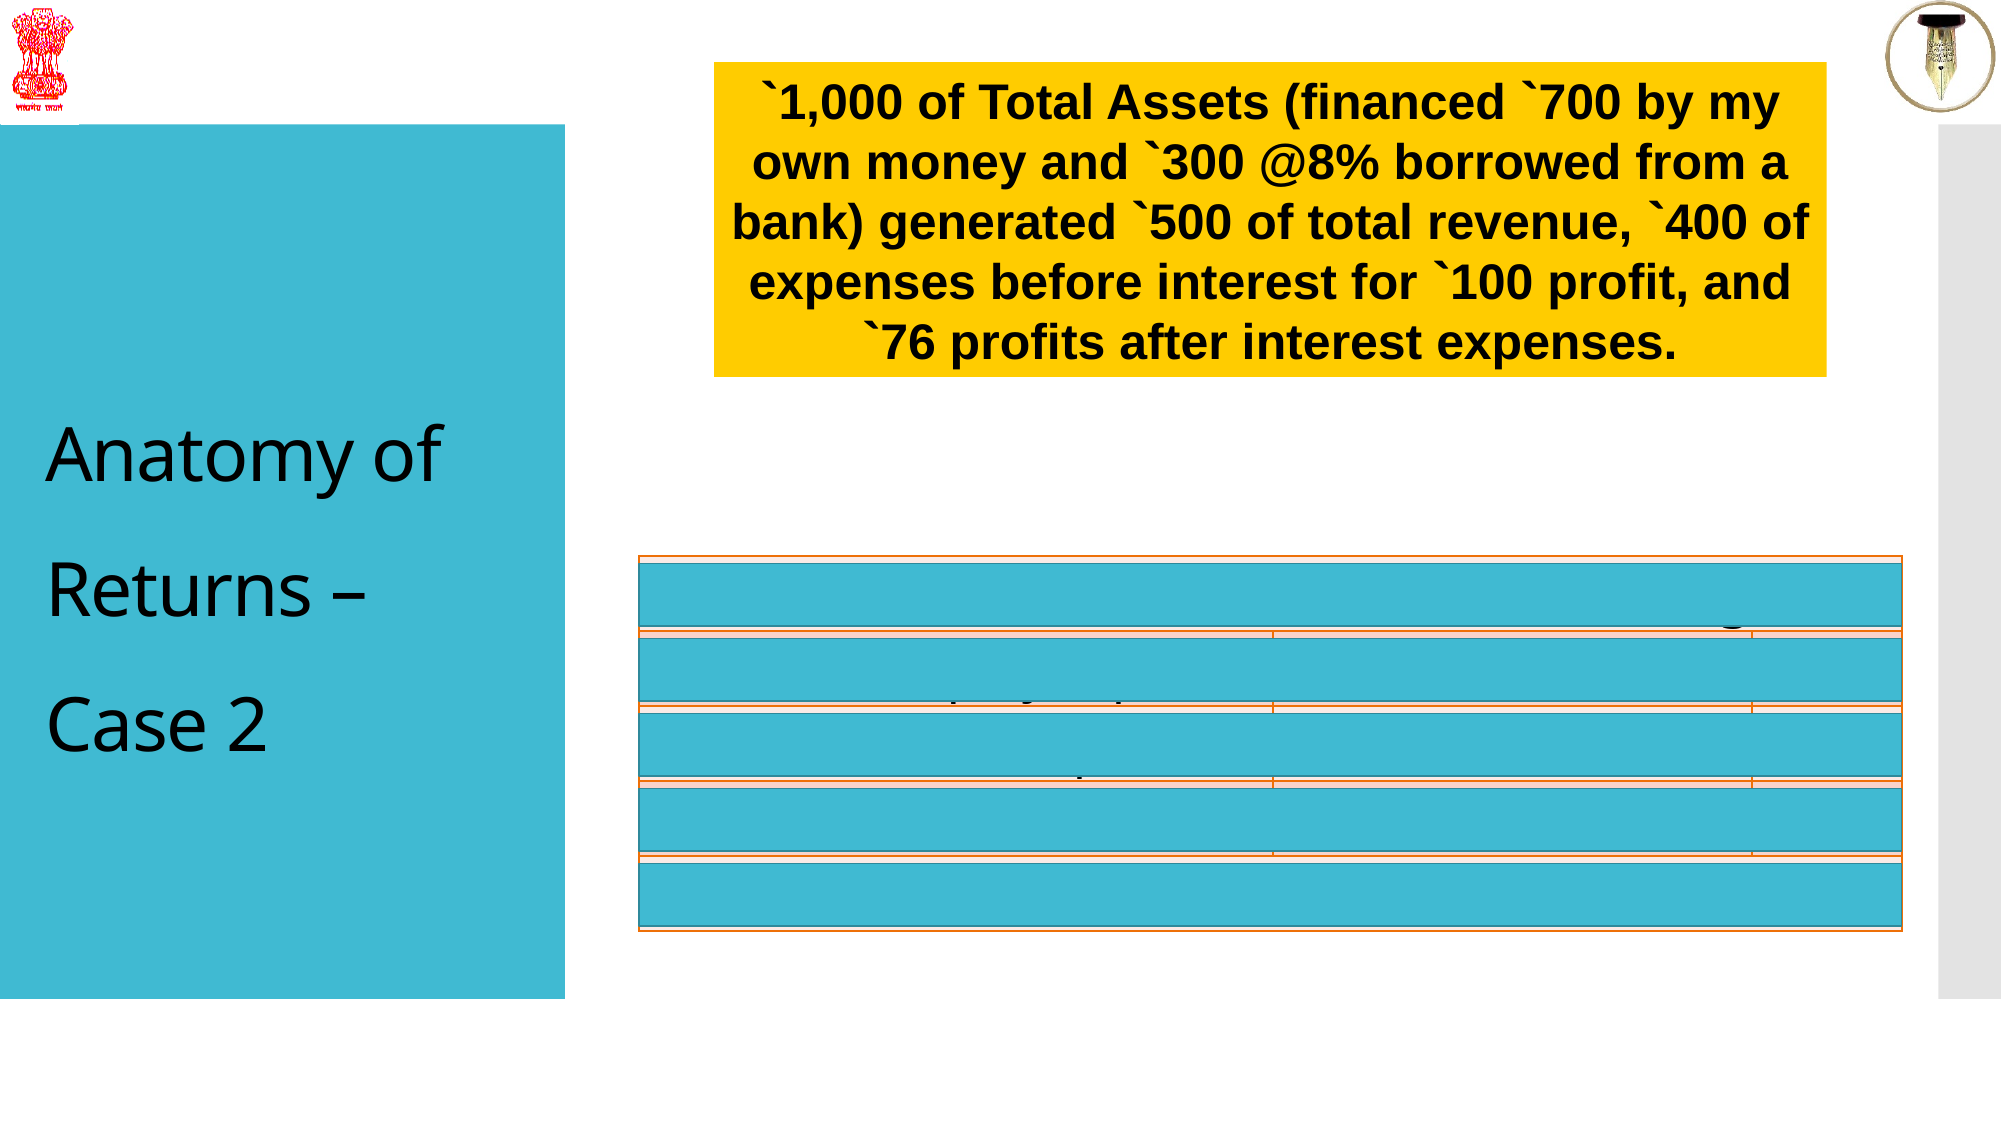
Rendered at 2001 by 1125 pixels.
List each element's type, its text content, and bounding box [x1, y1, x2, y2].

table_cell `6 [1753, 707, 1901, 713]
title Anatomy of Returns – Case 2 [30, 186, 514, 941]
table_cell Total return [640, 782, 1272, 788]
table_cell Return on equity capital [640, 632, 1272, 638]
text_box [0, 0, 79, 125]
table_cell `76 [1753, 782, 1901, 788]
text_box [638, 713, 1902, 777]
table_header ROROA>i-rate Thus ROROE>ROROA (that’s good) [640, 557, 1901, 563]
text_box [638, 563, 1902, 627]
picture [1884, 0, 1996, 113]
text_box [638, 863, 1902, 927]
table_cell (10%-8%) * `300 [1274, 707, 1751, 713]
table_cell Return on debt capital [640, 707, 1272, 713]
text_box [638, 788, 1902, 852]
table_cell 10% * `700 [1274, 632, 1751, 638]
table_cell `70 [1753, 632, 1901, 638]
table_cell [1274, 782, 1751, 788]
text_box [638, 638, 1902, 702]
text_box `1,000 of Total Assets (financed `700 by my own money and `300 @8% borrowed from a bank) generated `500 of total revenue, `400 of expenses before interest for `100 profit, and `76 profits after interest expenses. [714, 62, 1827, 377]
table_cell `76/`700 = 10.9% ROROE [640, 857, 1901, 863]
